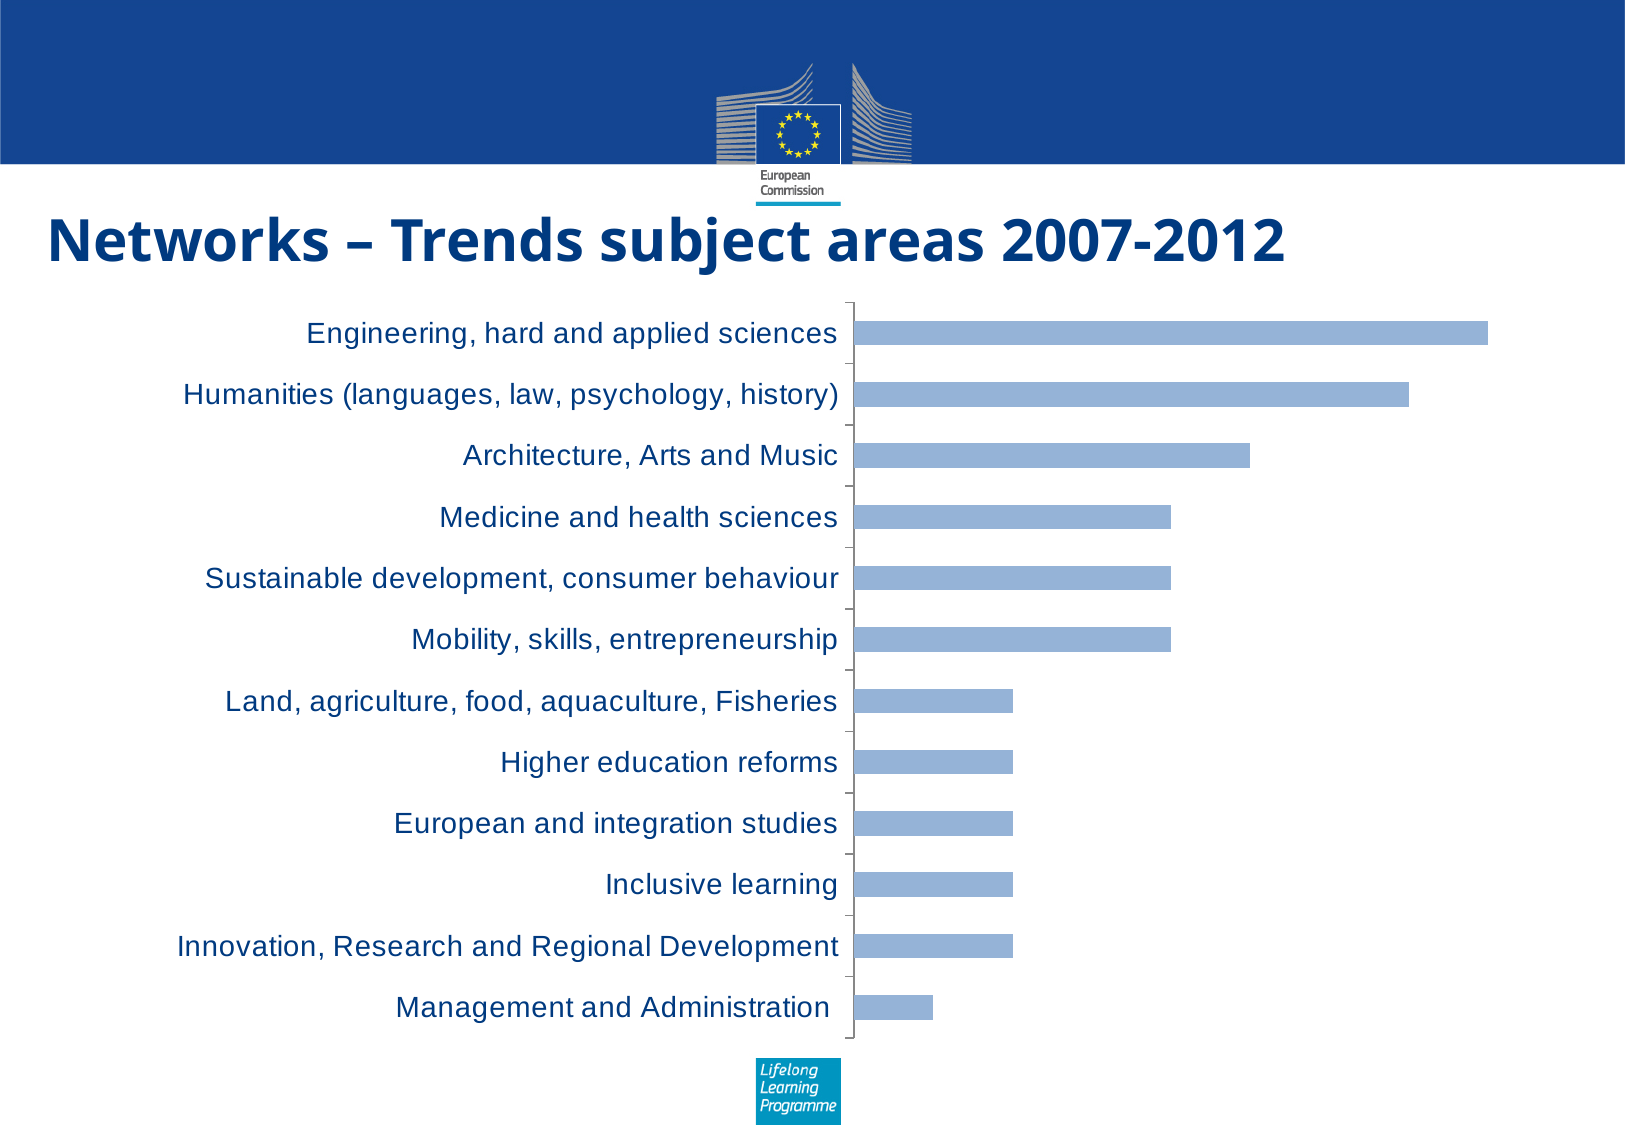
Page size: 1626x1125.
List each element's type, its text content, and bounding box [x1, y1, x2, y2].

title Networks – Trends subject areas 2007-2012 2007-2012 [30, 195, 1586, 305]
picture [0, 0, 1625, 1125]
picture [785, 1102, 792, 1109]
picture [775, 1086, 782, 1093]
picture [810, 1070, 816, 1078]
picture [780, 1104, 788, 1113]
picture [826, 1102, 834, 1111]
chart [41, 274, 1594, 1057]
